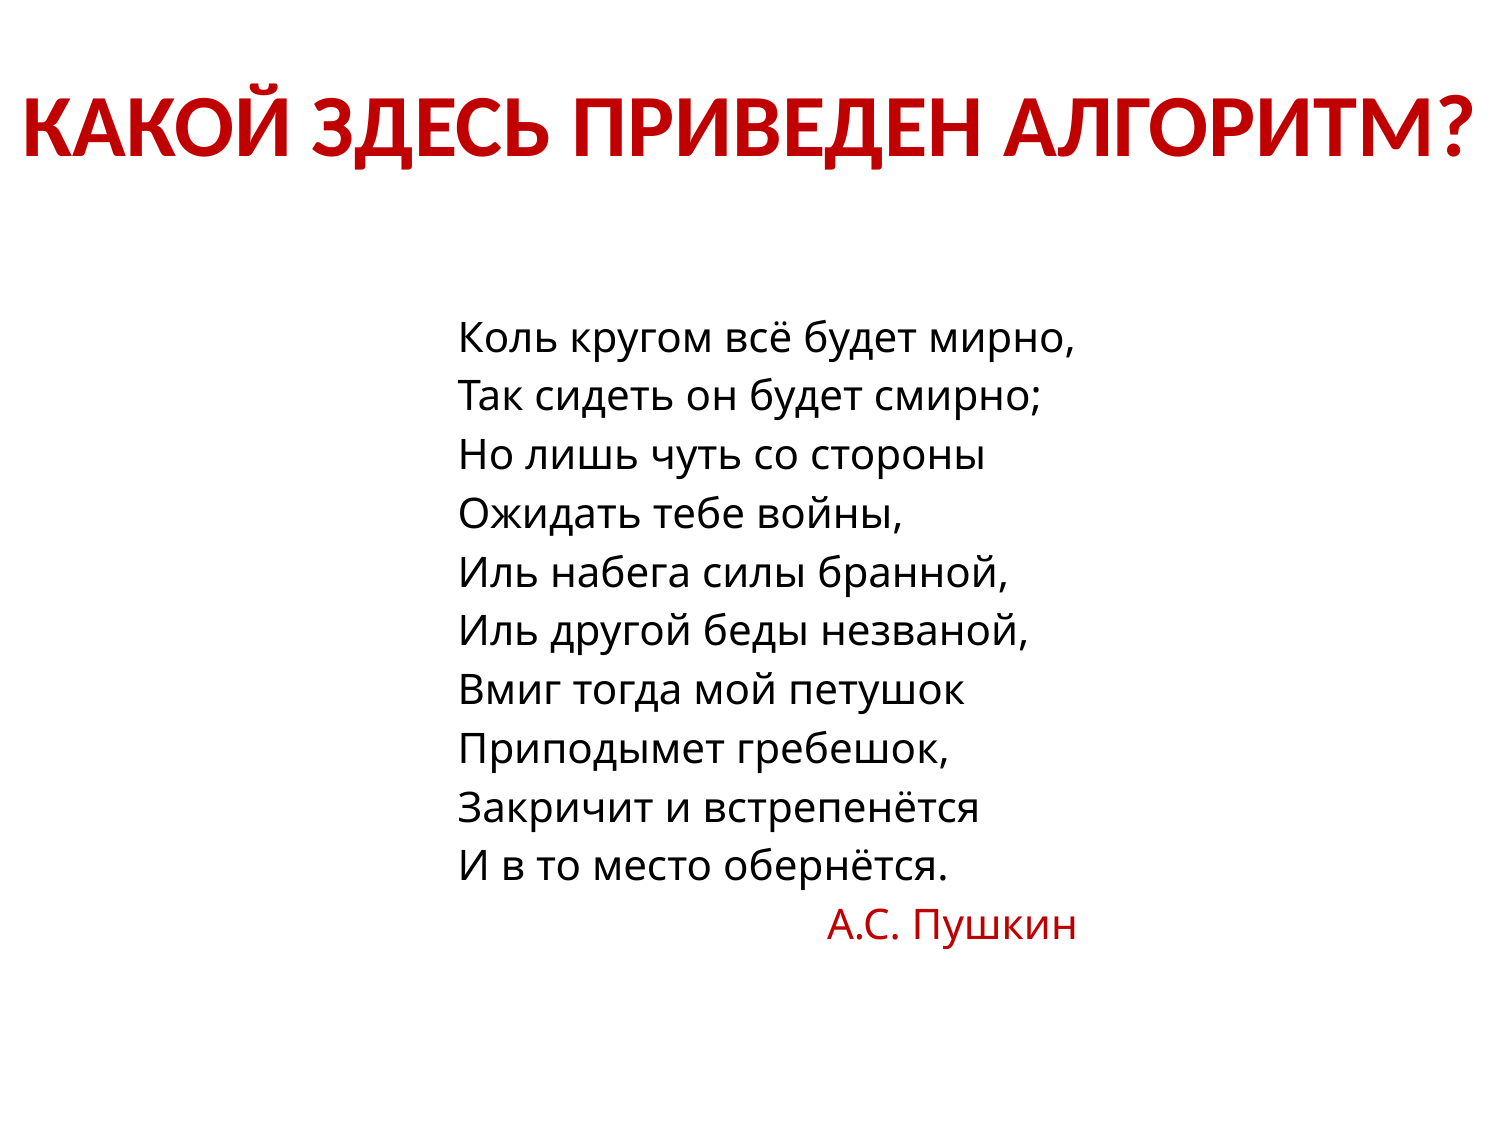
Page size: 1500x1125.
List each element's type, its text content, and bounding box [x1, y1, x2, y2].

text_box Коль кругом всё будет мирно, Так сидеть он будет смирно; Но лишь чуть со стороны Ожидать тебе войны, Иль набега силы бранной, Иль другой беды незваной, Вмиг тогда мой петушок Приподымет гребешок, Закричит и встрепенётся И в то место обернётся. А.С. Пушкин [442, 302, 1093, 1012]
title Какой здесь приведен алгоритм? [0, 27, 1500, 215]
